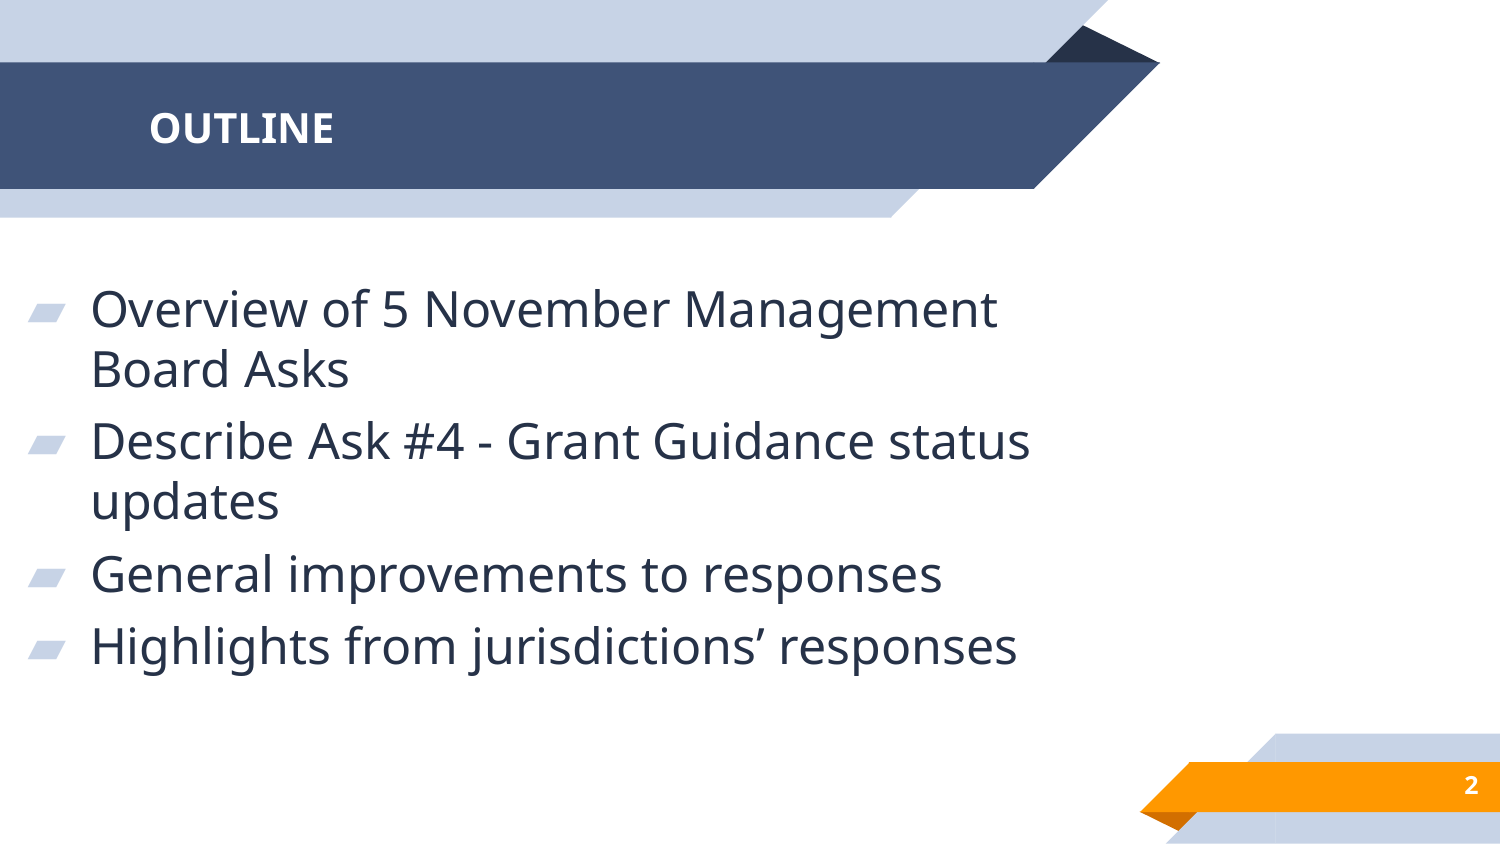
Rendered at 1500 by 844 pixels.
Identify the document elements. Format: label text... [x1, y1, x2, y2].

slide_number 2 [1249, 760, 1494, 813]
title OUTLINE [133, 64, 1035, 190]
list Overview of 5 November Management Board Asks Describe Ask #4 - Grant Guidance status updates General improvements to responses Highlights from jurisdictions’ responses [0, 217, 1140, 734]
